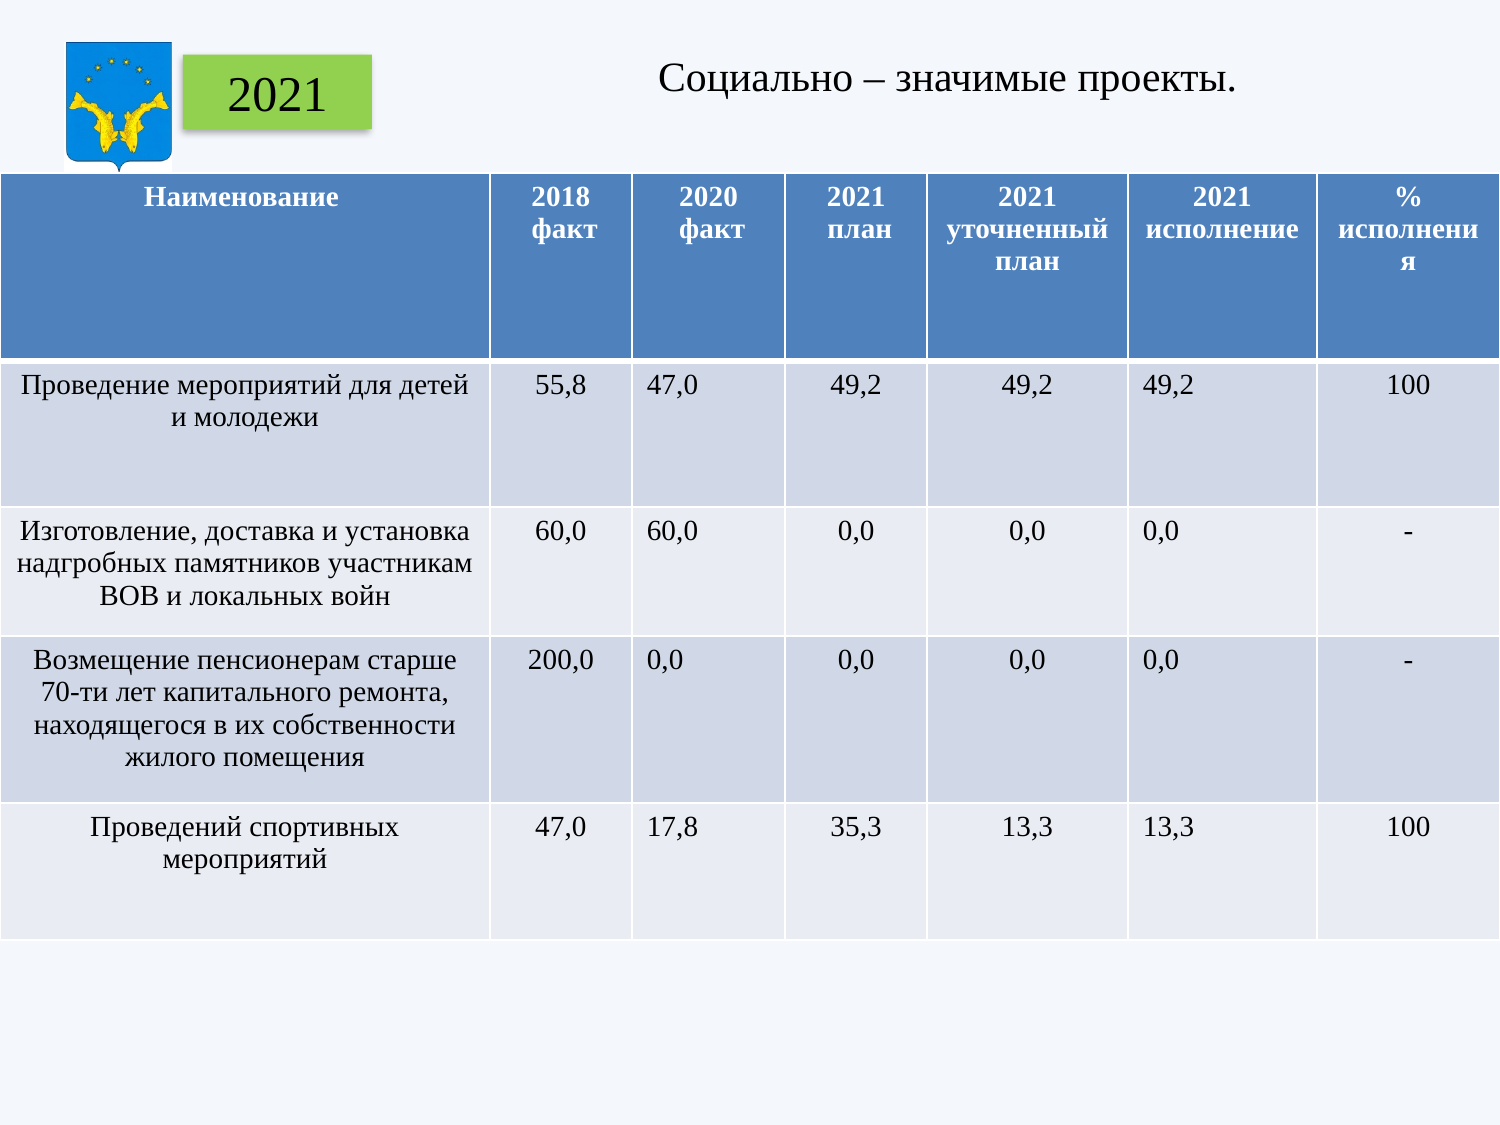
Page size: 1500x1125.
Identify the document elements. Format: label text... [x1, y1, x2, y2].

table_cell 47,0 [633, 364, 784, 506]
table_cell 17,8 [633, 804, 784, 939]
table_cell 13,3 [928, 804, 1127, 939]
table_cell - [1318, 637, 1499, 802]
table_cell 0,0 [1129, 508, 1316, 635]
table_cell 0,0 [928, 637, 1127, 802]
table_header Наименование [1, 174, 489, 358]
table_header 2020 факт [633, 174, 784, 358]
table_cell 47,0 [491, 804, 631, 939]
table_cell 0,0 [633, 637, 784, 802]
table_header 2021 исполнение [1129, 174, 1316, 358]
table_cell Проведений спортивных мероприятий [1, 804, 489, 939]
table_cell 0,0 [786, 508, 926, 635]
table_cell 13,3 [1129, 804, 1316, 939]
picture [64, 42, 172, 173]
text_box 2021 [182, 54, 372, 130]
table_cell Проведение мероприятий для детей и молодежи [1, 364, 489, 506]
table_header 2018 факт [491, 174, 631, 358]
table_cell Возмещение пенсионерам старше 70-ти лет капитального ремонта, находящегося в их собственности жилого помещения [1, 637, 489, 802]
table_cell 100 [1318, 364, 1499, 506]
table_cell 0,0 [928, 508, 1127, 635]
table_cell 100 [1318, 804, 1499, 939]
table_cell - [1318, 508, 1499, 635]
table_header % исполнения [1318, 174, 1499, 358]
table_cell 49,2 [786, 364, 926, 506]
table_cell 0,0 [1129, 637, 1316, 802]
table_header 2021 план [786, 174, 926, 358]
table_cell 60,0 [633, 508, 784, 635]
table_cell 60,0 [491, 508, 631, 635]
table_cell 0,0 [786, 637, 926, 802]
table_cell 200,0 [491, 637, 631, 802]
text_box Социально – значимые проекты. [395, 42, 1500, 108]
table_cell Изготовление, доставка и установка надгробных памятников участникам ВОВ и локальных войн [1, 508, 489, 635]
table_cell 49,2 [928, 364, 1127, 506]
table_cell 49,2 [1129, 364, 1316, 506]
table_header 2021 уточненный план [928, 174, 1127, 358]
table_cell 35,3 [786, 804, 926, 939]
table_cell 55,8 [491, 364, 631, 506]
